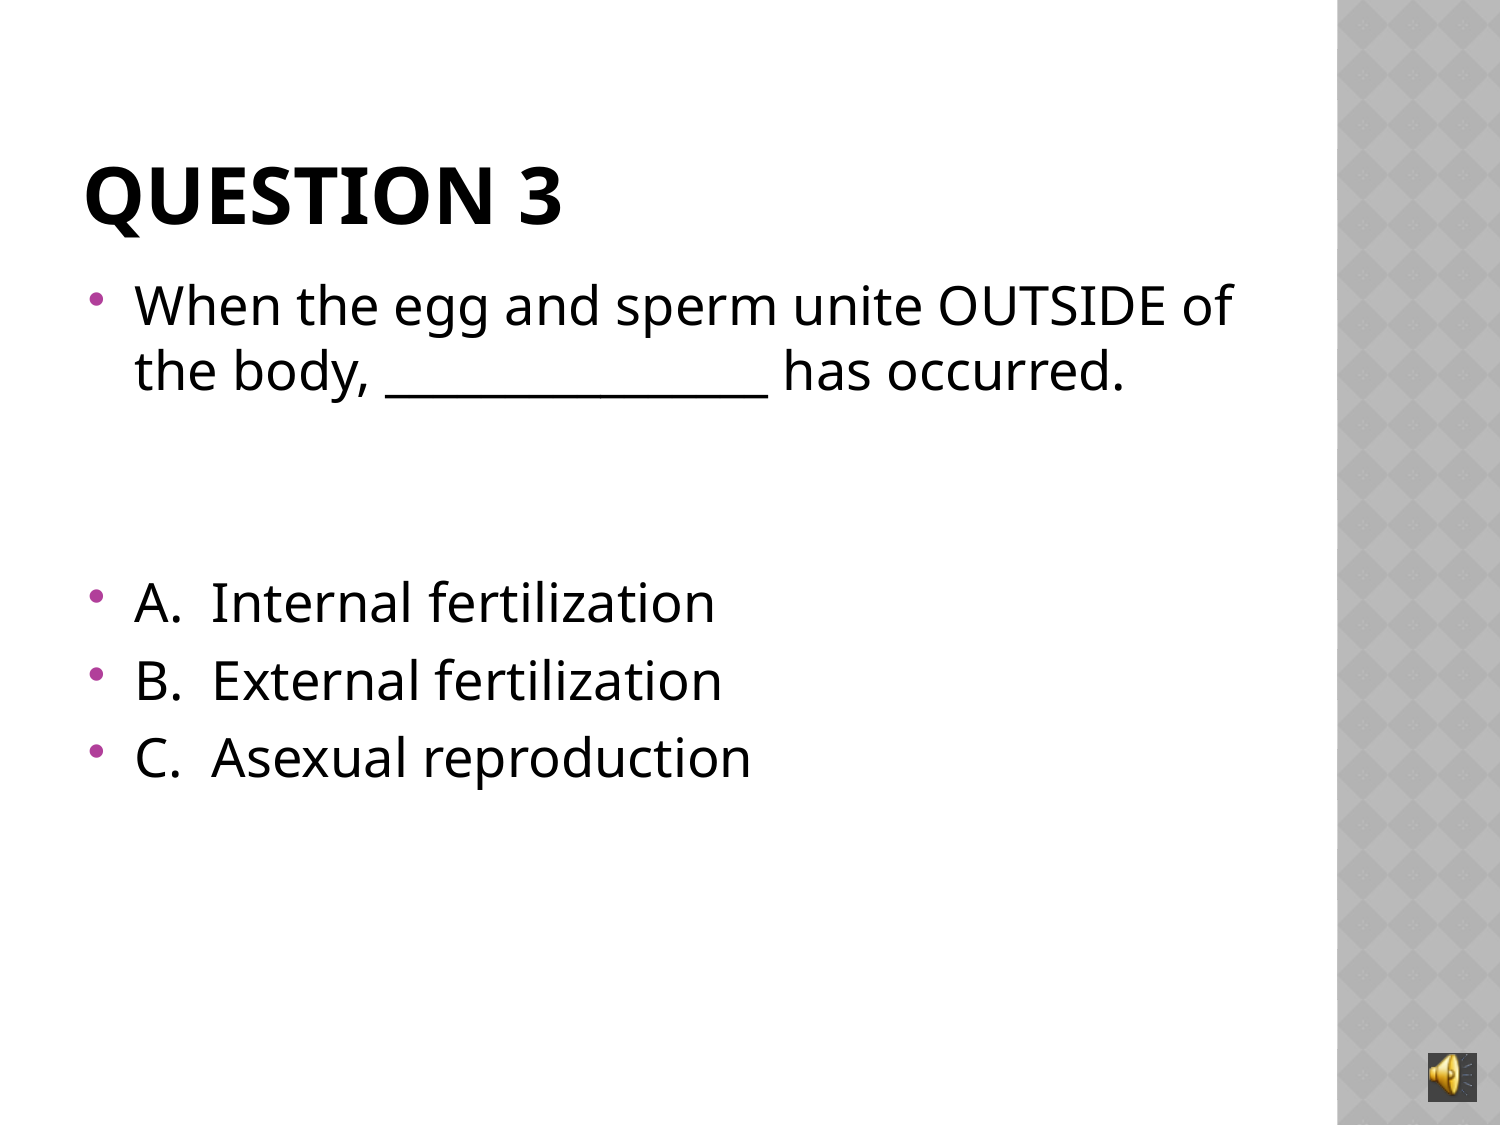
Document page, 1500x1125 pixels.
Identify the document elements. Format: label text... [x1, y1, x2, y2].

list When the egg and sperm unite OUTSIDE of the body, ________________ has occurred. A. Internal fertilization B. External fertilization C. Asexual reproduction [75, 264, 1263, 1059]
picture [1427, 1052, 1479, 1104]
title Question 3 [75, 52, 1263, 240]
